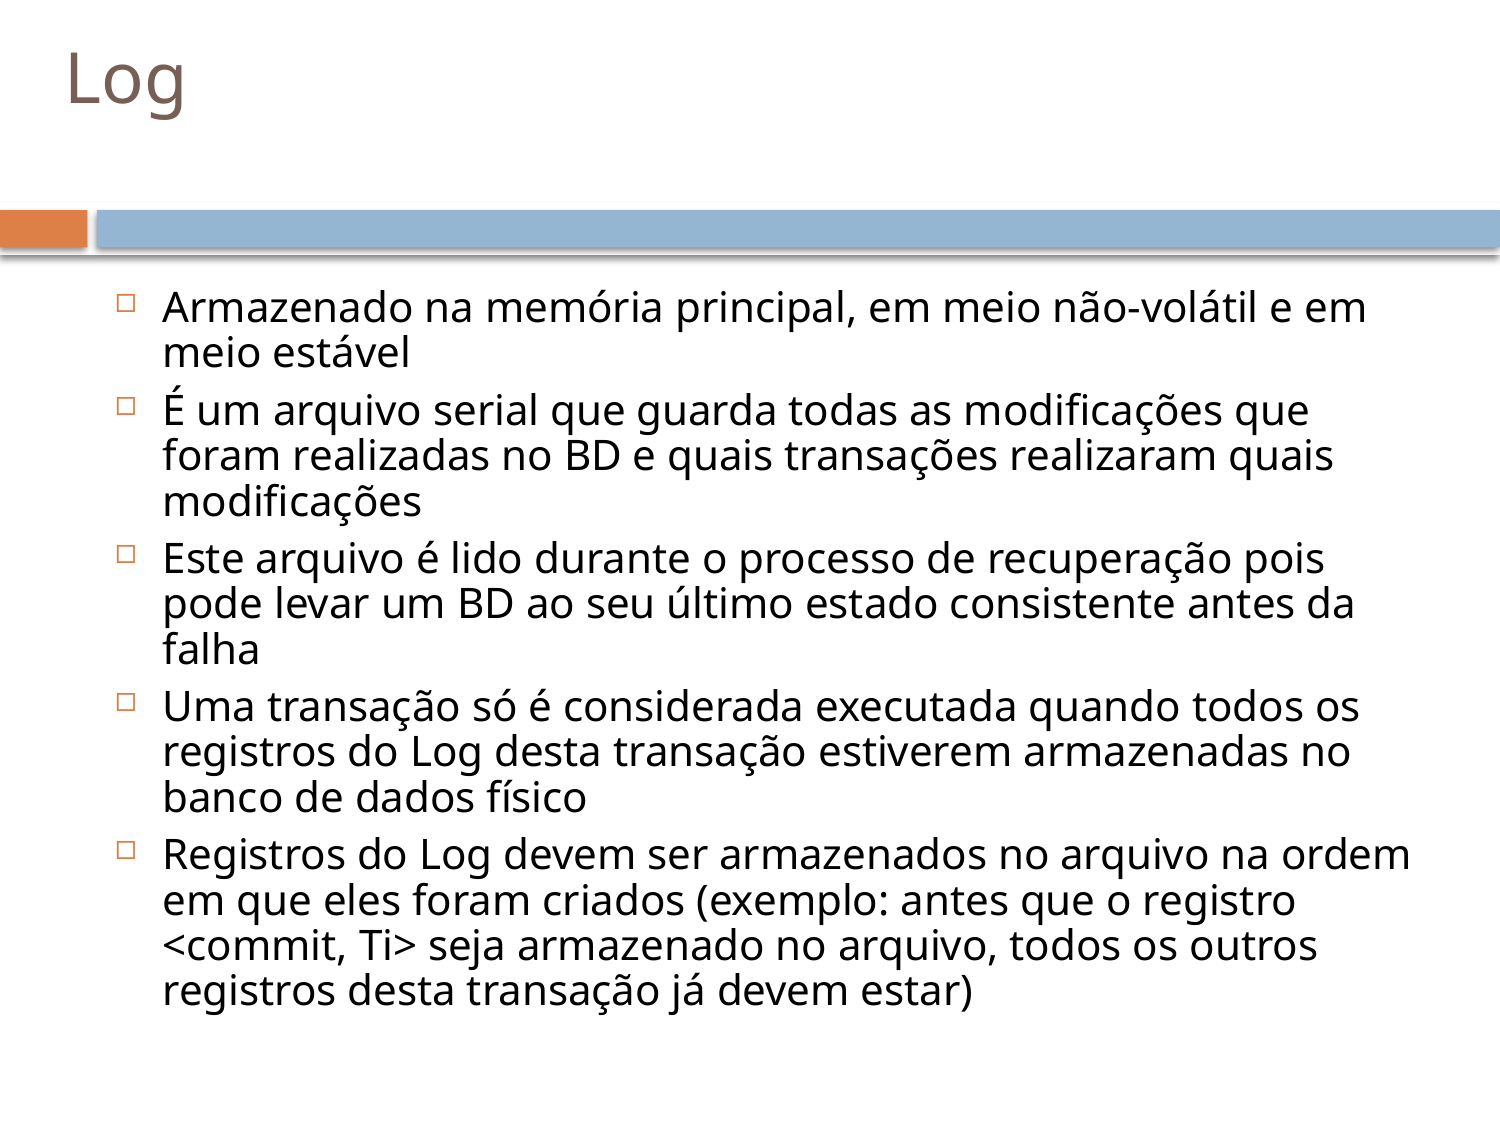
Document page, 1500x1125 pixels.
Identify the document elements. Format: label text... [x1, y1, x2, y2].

title Log [50, 24, 1450, 125]
list Armazenado na memória principal, em meio não-volátil e em meio estável É um arquivo serial que guarda todas as modificações que foram realizadas no BD e quais transações realizaram quais modificações Este arquivo é lido durante o processo de recuperação pois pode levar um BD ao seu último estado consistente antes da falha Uma transação só é considerada executada quando todos os registros do Log desta transação estiverem armazenadas no banco de dados físico Registros do Log devem ser armazenados no arquivo na ordem em que eles foram criados (exemplo: antes que o registro <commit, Ti> seja armazenado no arquivo, todos os outros registros desta transação já devem estar) [100, 278, 1432, 1024]
